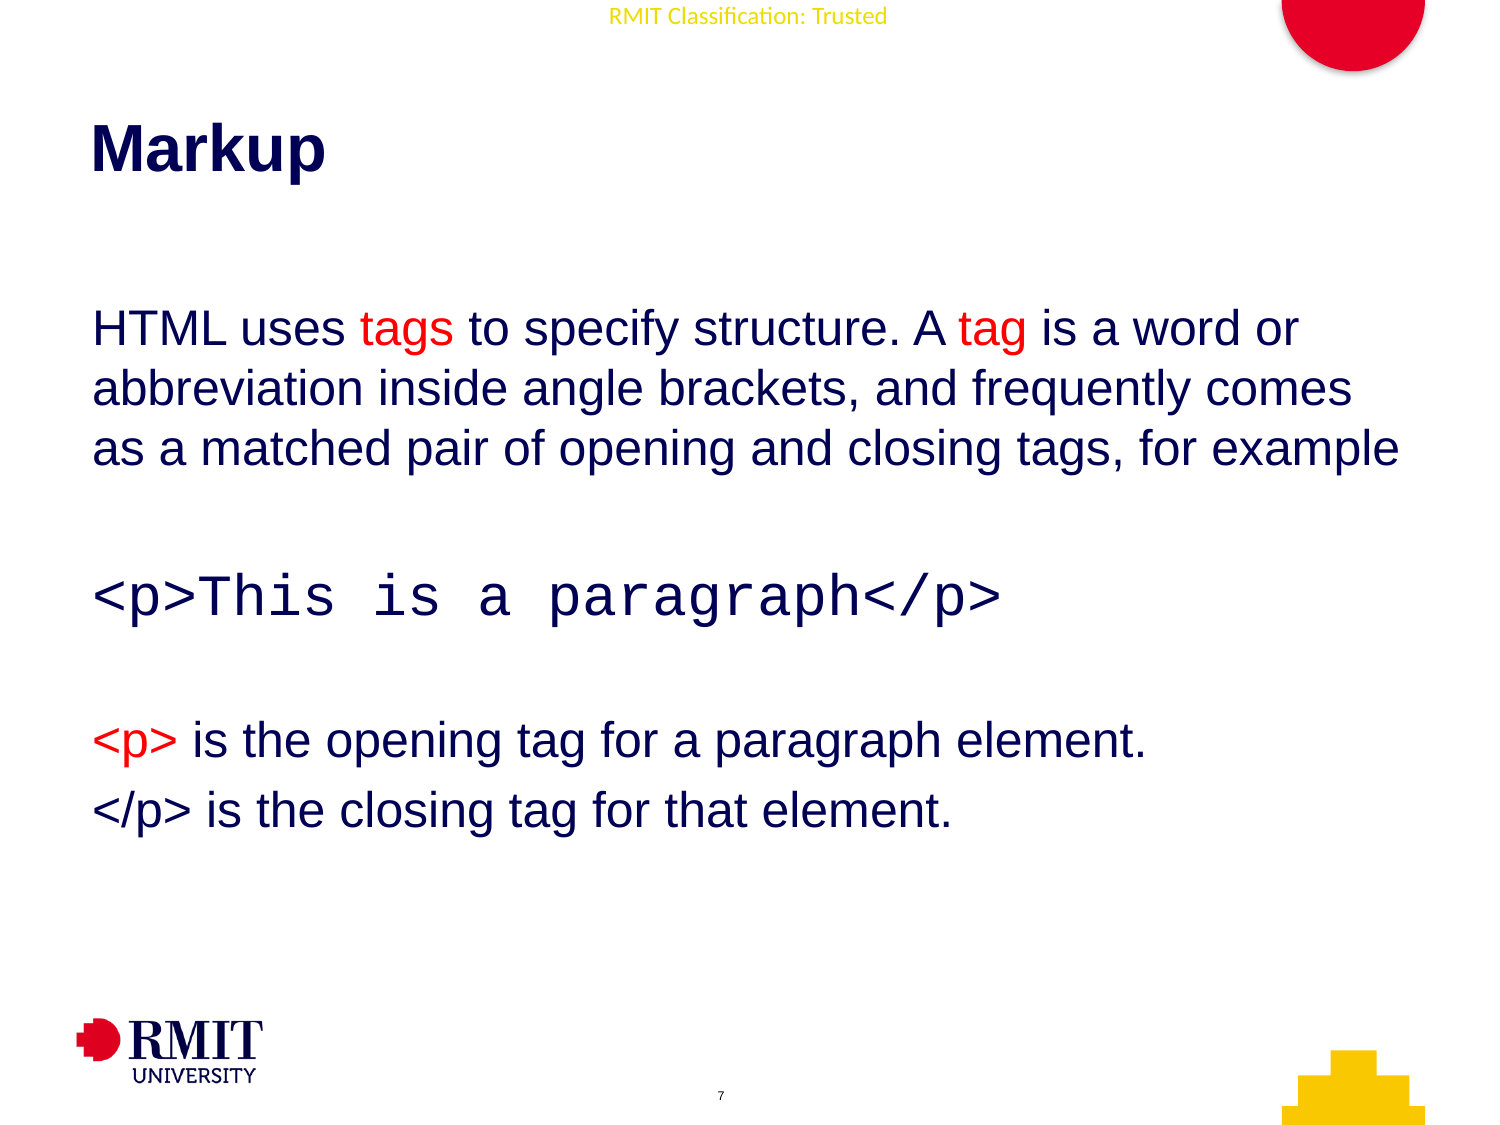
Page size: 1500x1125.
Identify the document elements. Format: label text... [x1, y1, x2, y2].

list HTML uses tags to specify structure. A tag is a word or abbreviation inside angle brackets, and frequently comes as a matched pair of opening and closing tags, for example <p>This is a paragraph</p> <p> is the opening tag for a paragraph element. </p> is the closing tag for that element. [75, 288, 1425, 952]
title Markup [75, 23, 1237, 267]
picture [57, 1001, 281, 1102]
